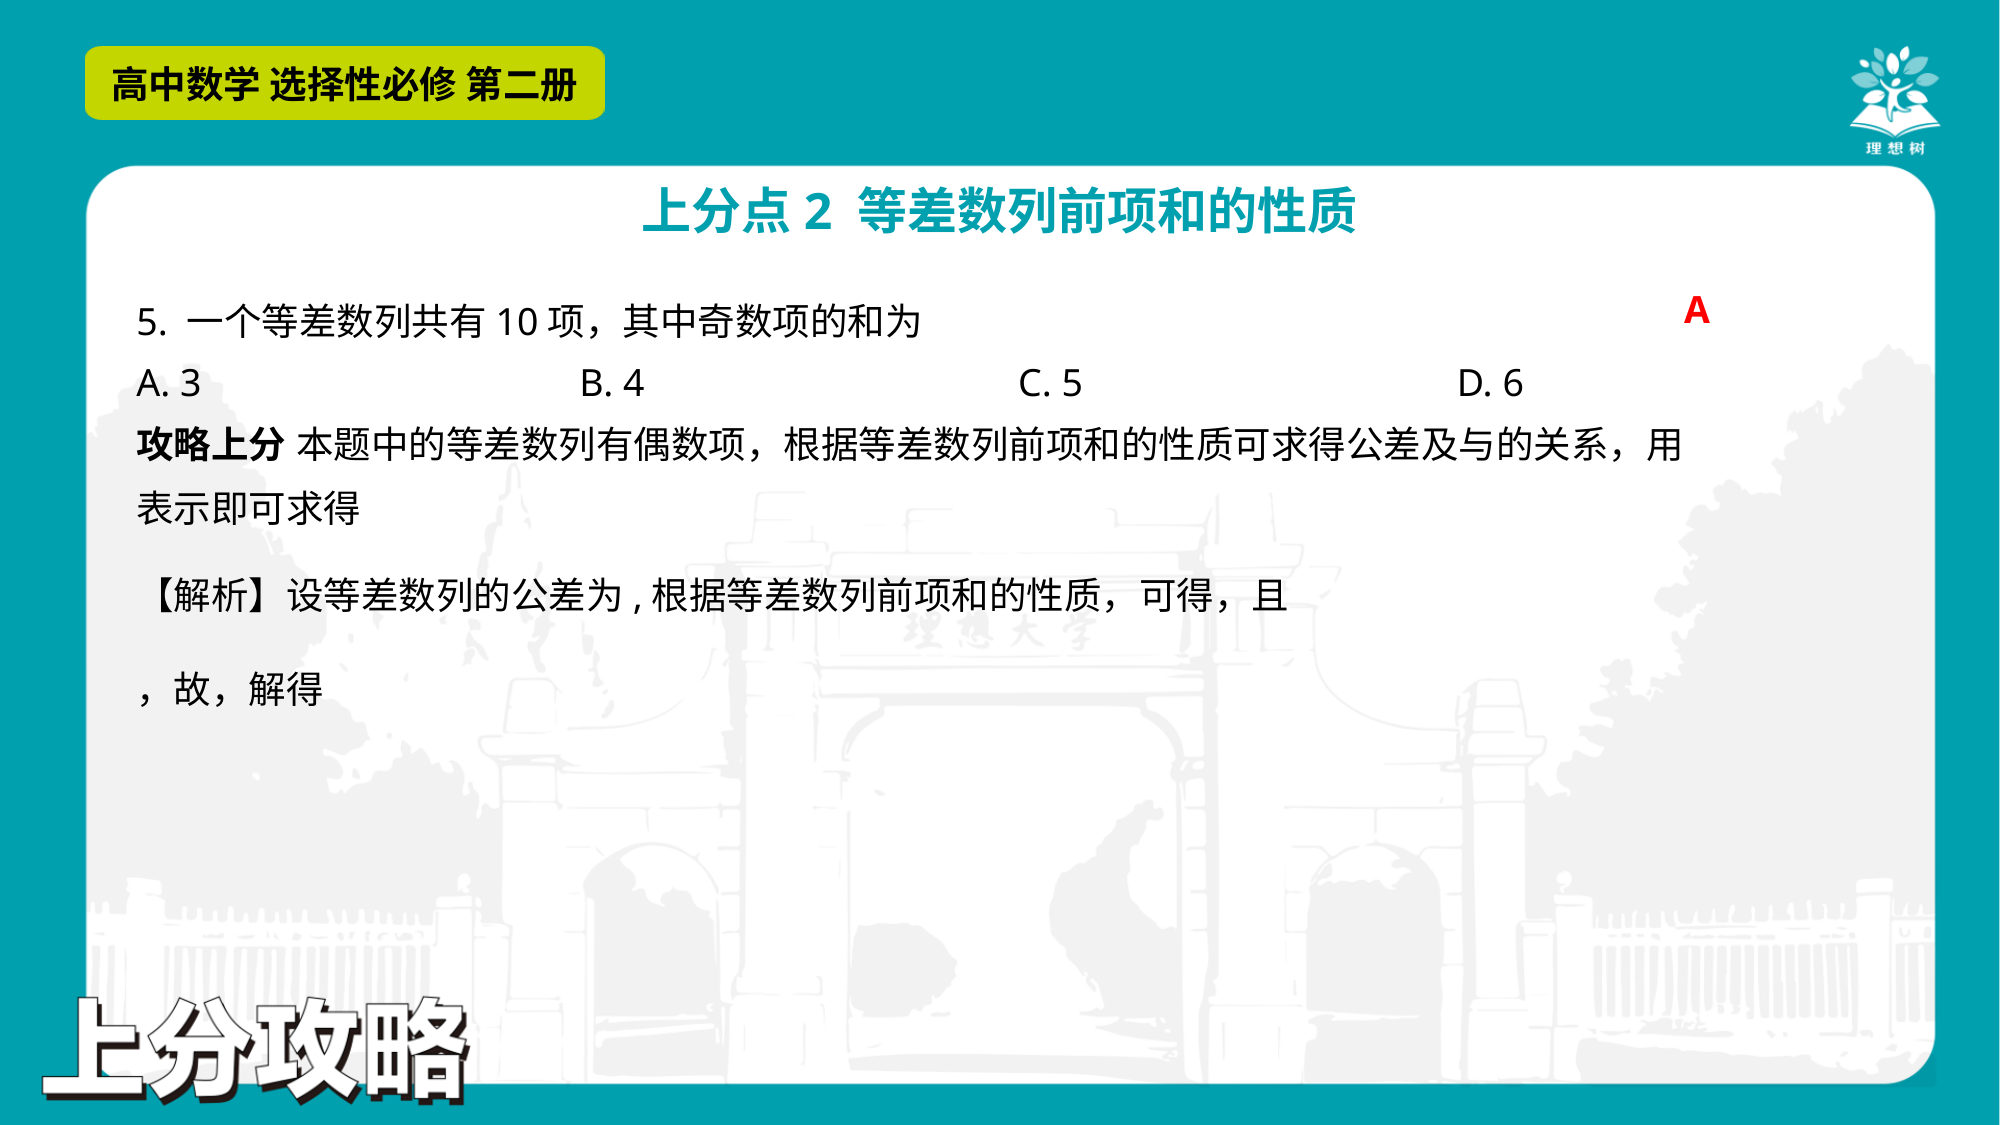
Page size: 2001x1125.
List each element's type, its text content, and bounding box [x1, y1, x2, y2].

text_box A. 3 B. 4 C. 5 D. 6 [136, 337, 1865, 397]
text_box A [1669, 285, 1725, 330]
picture [0, 0, 2000, 1125]
